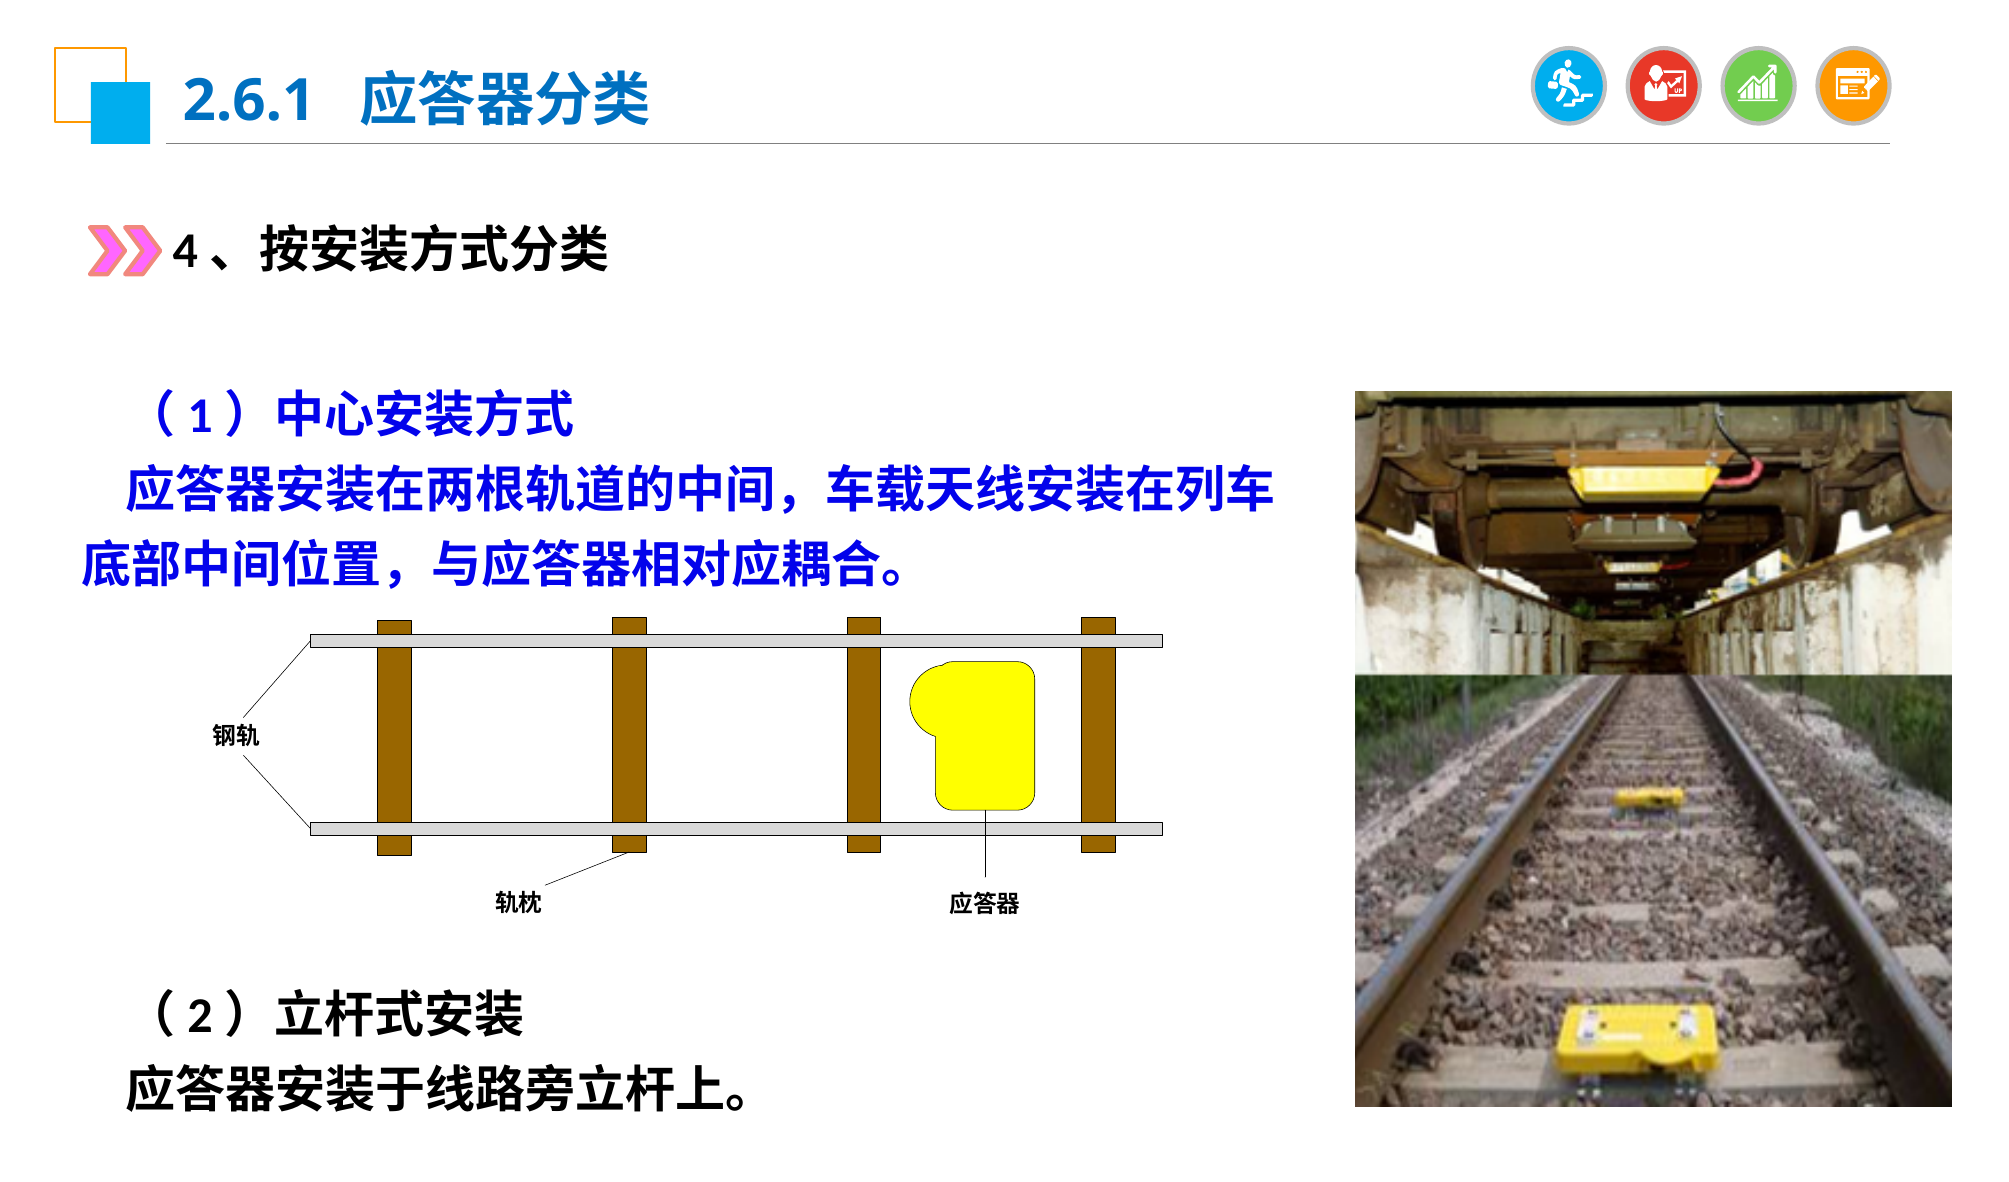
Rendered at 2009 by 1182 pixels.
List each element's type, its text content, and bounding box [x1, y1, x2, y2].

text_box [171, 613, 1166, 929]
text_box （1）中心安装方式 应答器安装在两根轨道的中间，车载天线安装在列车底部中间位置，与应答器相对应耦合。 （2）立杆式安装 应答器安装于线路旁立杆上。 [66, 360, 1333, 1125]
picture [1355, 391, 1952, 1107]
text_box 4、按安装方式分类 [157, 210, 625, 285]
text_box 2.6.1 应答器分类 [162, 51, 672, 142]
text_box [123, 225, 157, 277]
text_box [88, 225, 127, 277]
